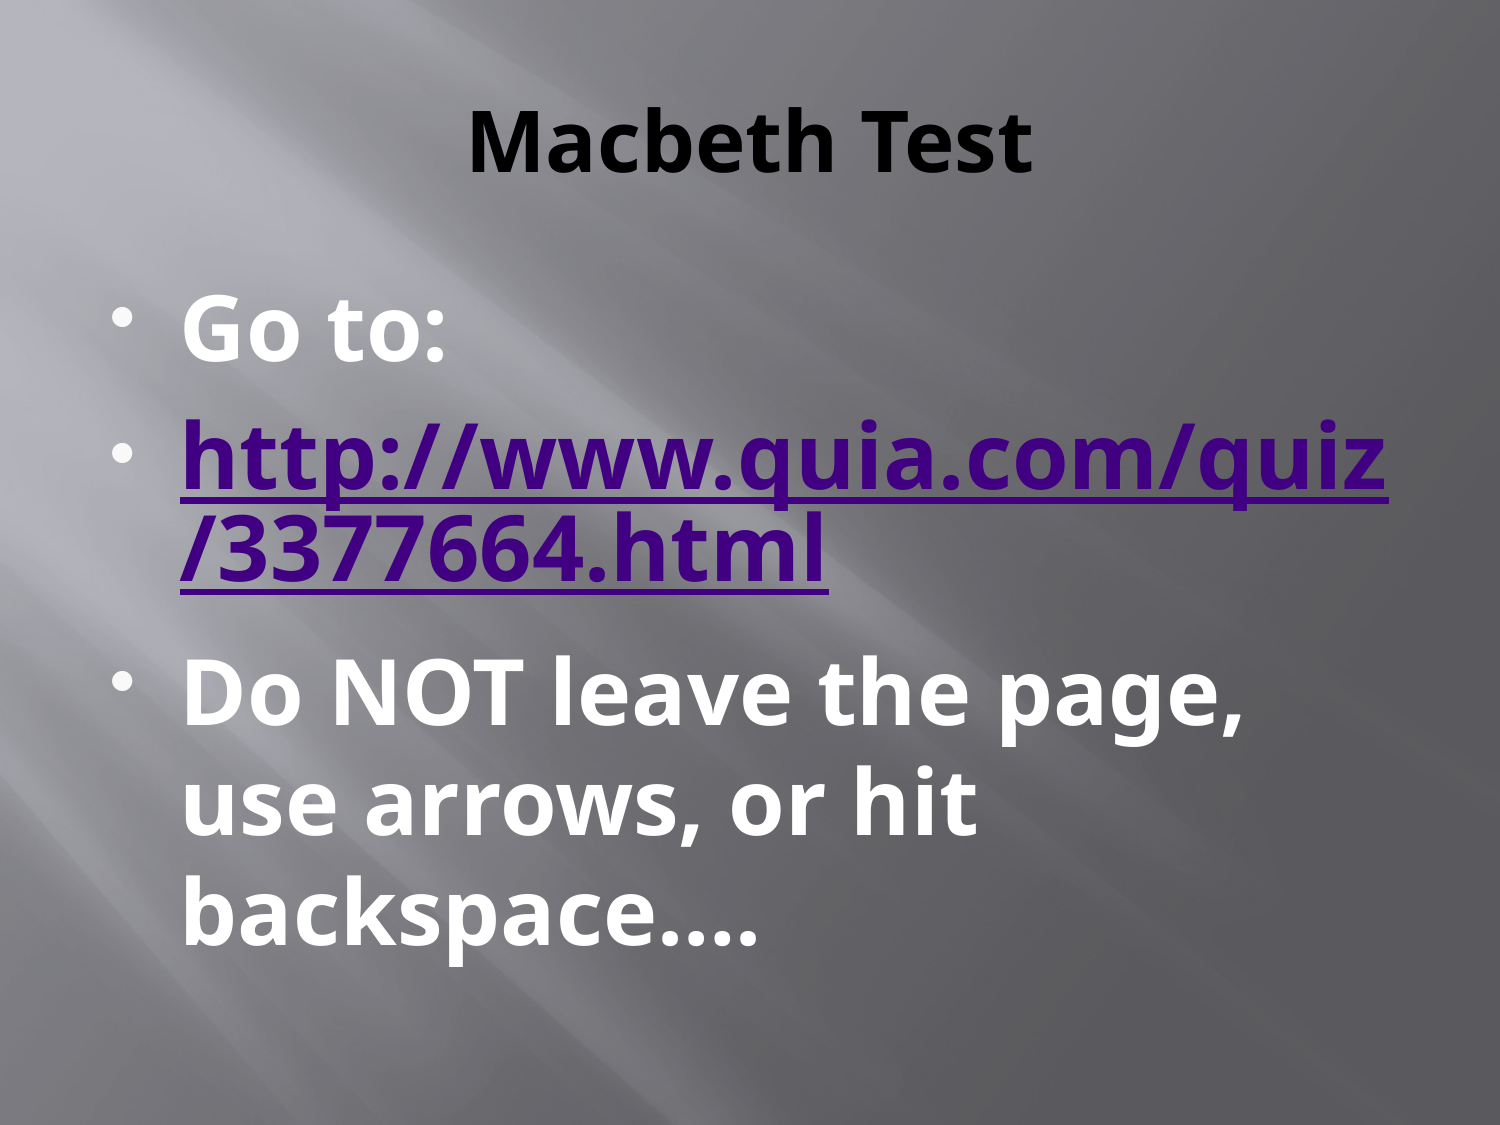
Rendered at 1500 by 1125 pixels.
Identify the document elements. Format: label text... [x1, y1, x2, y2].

title Macbeth Test [75, 45, 1425, 233]
list Go to: http://www.quia.com/quiz/3377664.html Do NOT leave the page, use arrows, or hit backspace…. [75, 262, 1425, 1035]
